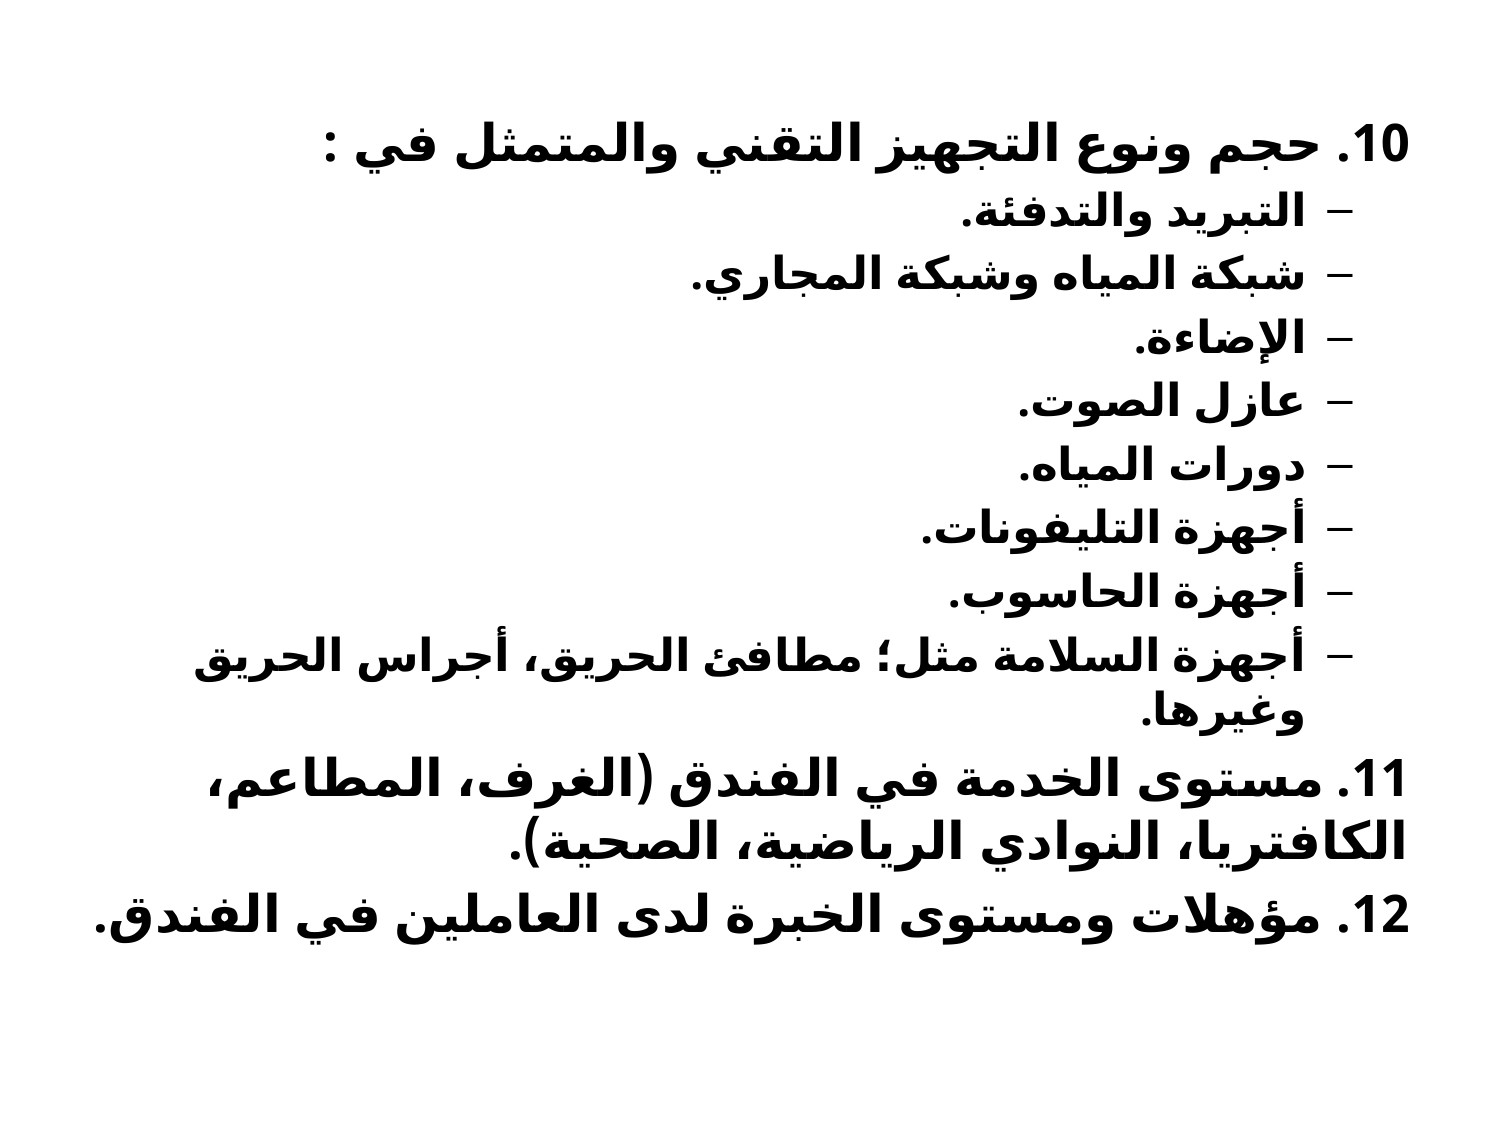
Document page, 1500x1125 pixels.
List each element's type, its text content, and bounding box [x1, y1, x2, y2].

list 10. حجم ونوع التجهيز التقني والمتمثل في : التبريد والتدفئة. شبكة المياه وشبكة المجاري. الإضاءة. عازل الصوت. دورات المياه. أجهزة التليفونات. أجهزة الحاسوب. أجهزة السلامة مثل؛ مطافئ الحريق، أجراس الحريق وغيرها. 11. مستوى الخدمة في الفندق (الغرف، المطاعم، الكافتريا، النوادي الرياضية، الصحية). 12. مؤهلات ومستوى الخبرة لدى العاملين في الفندق. [75, 101, 1425, 1005]
